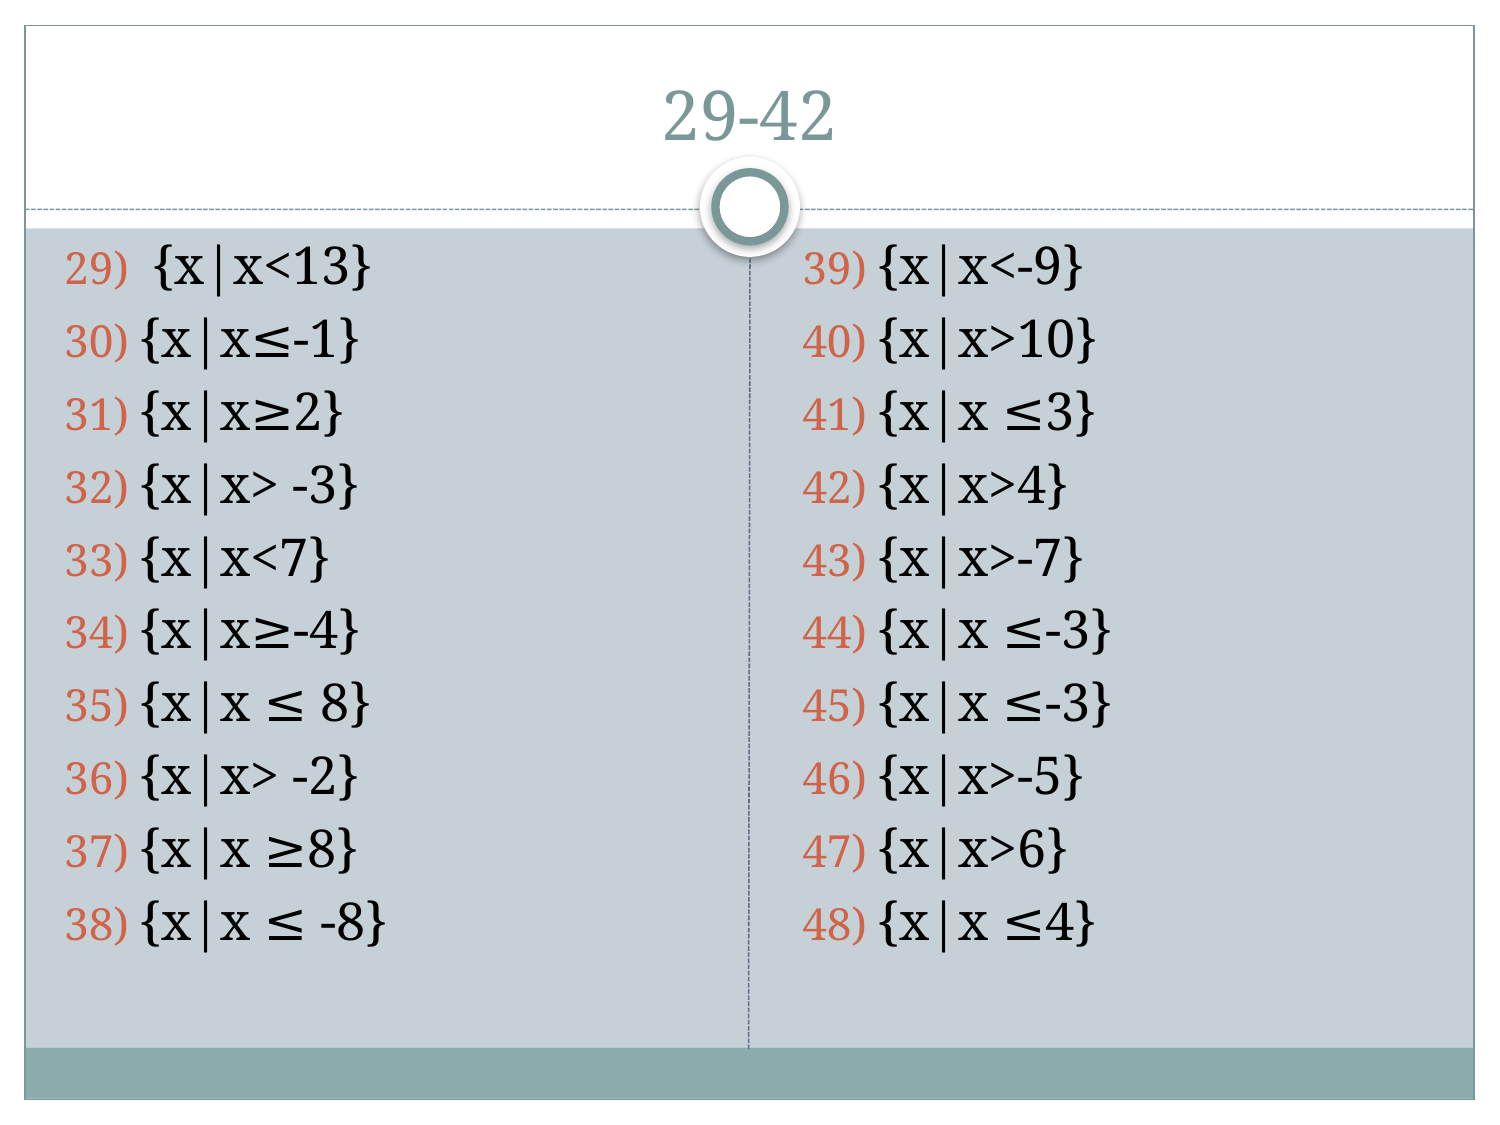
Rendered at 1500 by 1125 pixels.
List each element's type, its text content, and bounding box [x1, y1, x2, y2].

title 29-42 [49, 37, 1450, 162]
list {x|x<-9} {x|x>10} {x|x ≤3} {x|x>4} {x|x>-7} {x|x ≤-3} {x|x ≤-3} {x|x>-5} {x|x>6} {x|x ≤4} [787, 224, 1450, 993]
list {x|x<13} {x|x≤-1} {x|x≥2} {x|x> -3} {x|x<7} {x|x≥-4} {x|x ≤ 8} {x|x> -2} {x|x ≥8} {x|x ≤ -8} [49, 224, 712, 993]
